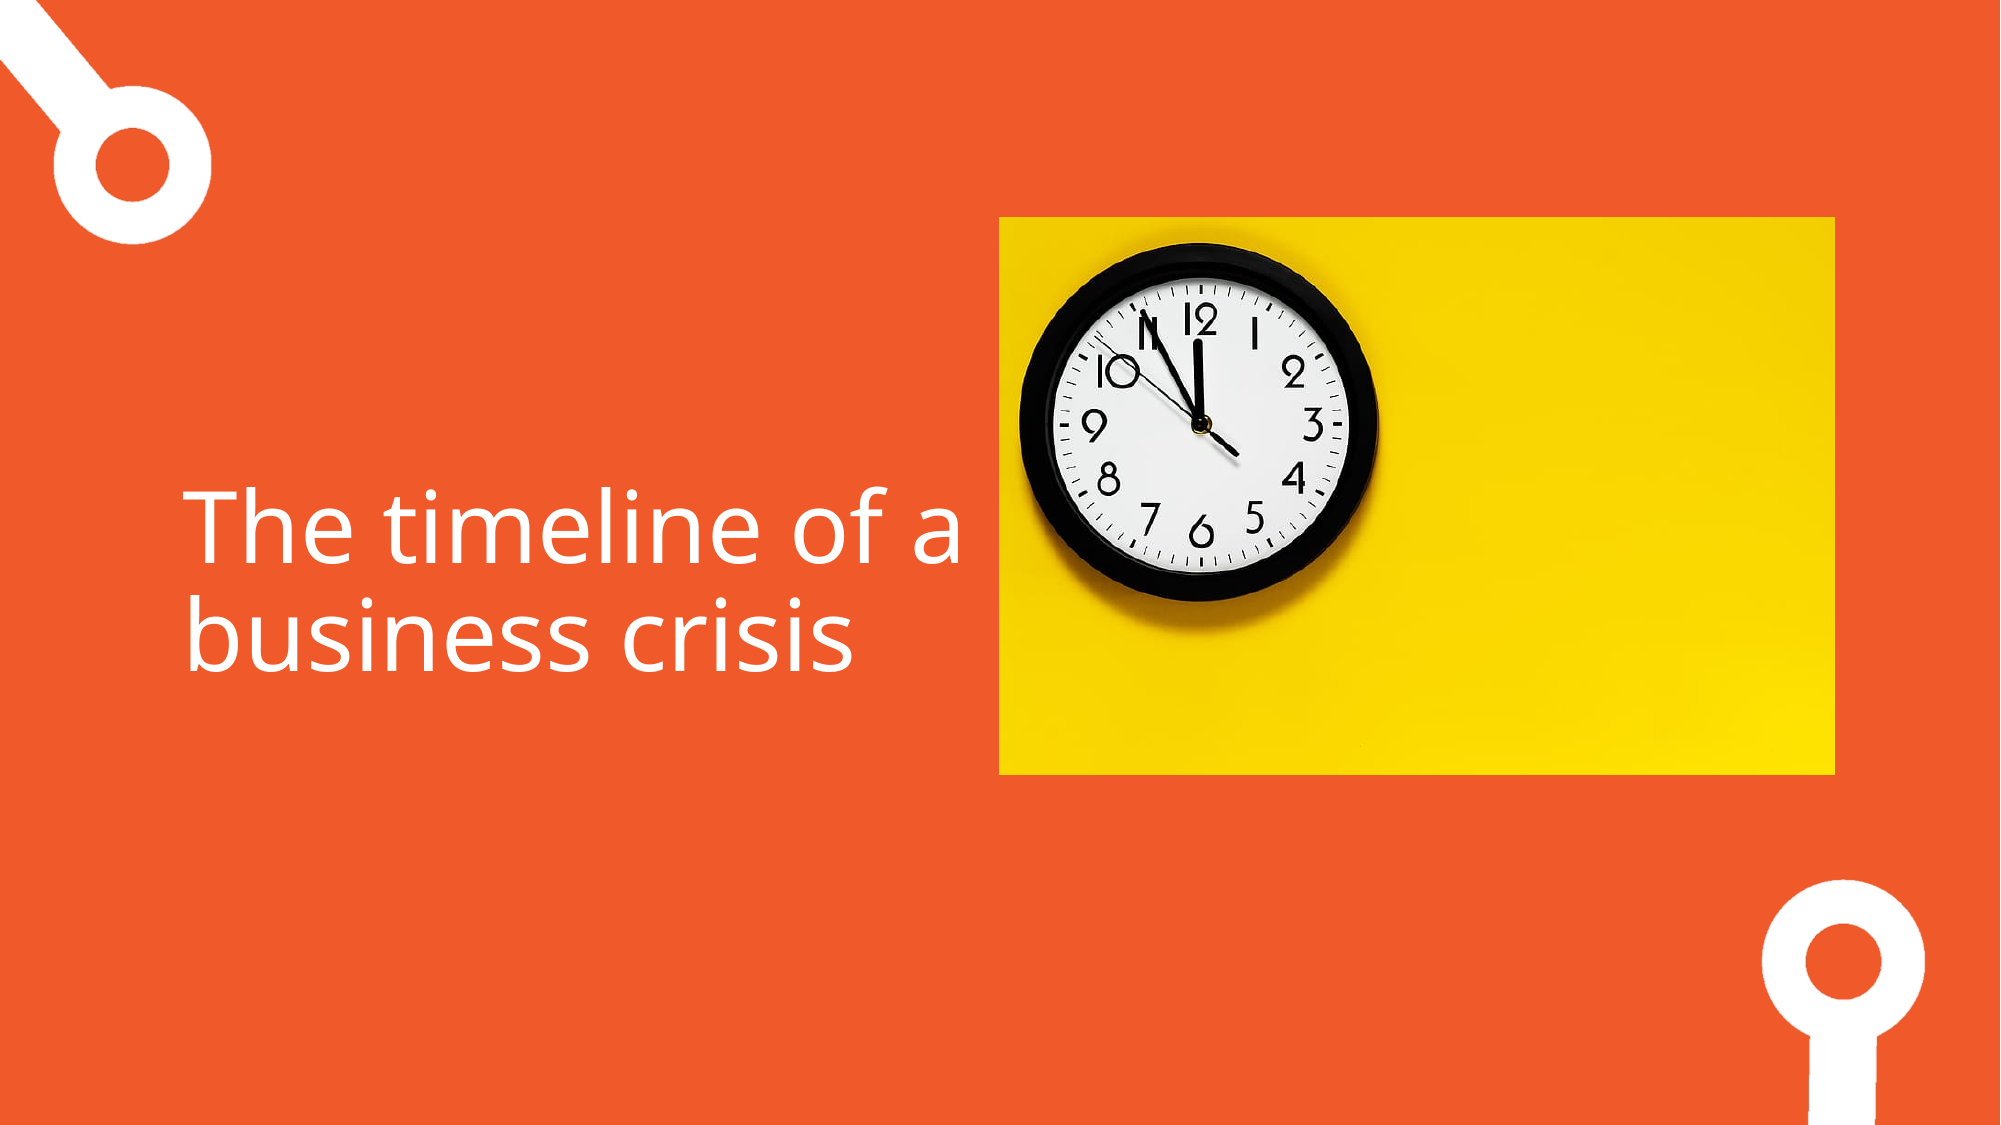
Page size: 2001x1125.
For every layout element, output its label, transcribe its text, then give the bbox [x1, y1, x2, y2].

picture [0, 0, 269, 308]
list The timeline of a business crisis [167, 455, 999, 716]
picture [1652, 870, 2001, 1125]
picture [999, 217, 1835, 775]
